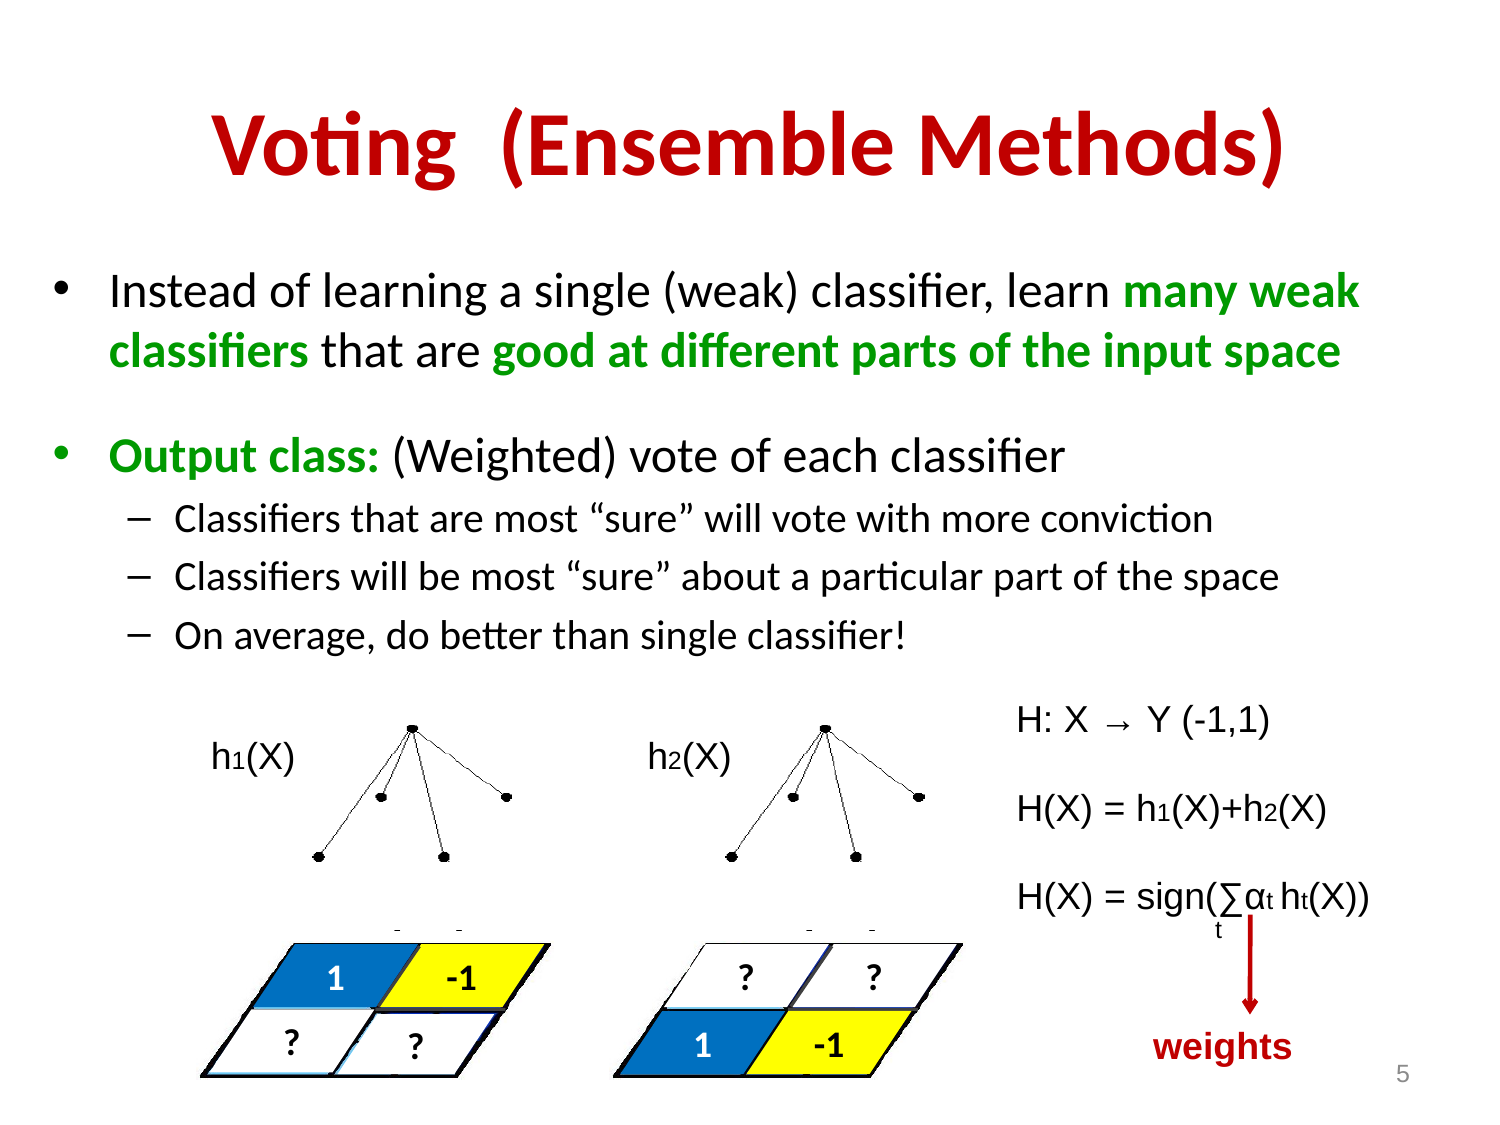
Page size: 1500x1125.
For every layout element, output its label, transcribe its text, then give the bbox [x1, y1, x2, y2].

text_box H(X) = h1(X)+h2(X) [1001, 776, 1343, 837]
list Instead of learning a single (weak) classifier, learn many weak classifiers that are good at different parts of the input space Output class: (Weighted) vote of each classifier Classifiers that are most “sure” will vote with more conviction Classifiers will be most “sure” about a particular part of the space On average, do better than single classifier! [37, 249, 1488, 1075]
slide_number 5 [1074, 1042, 1425, 1103]
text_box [187, 699, 563, 1096]
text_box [599, 699, 976, 1096]
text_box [999, 864, 1388, 1076]
text_box H: X → Y (-1,1) [1001, 687, 1287, 748]
title Voting (Ensemble Methods) [75, 45, 1425, 233]
